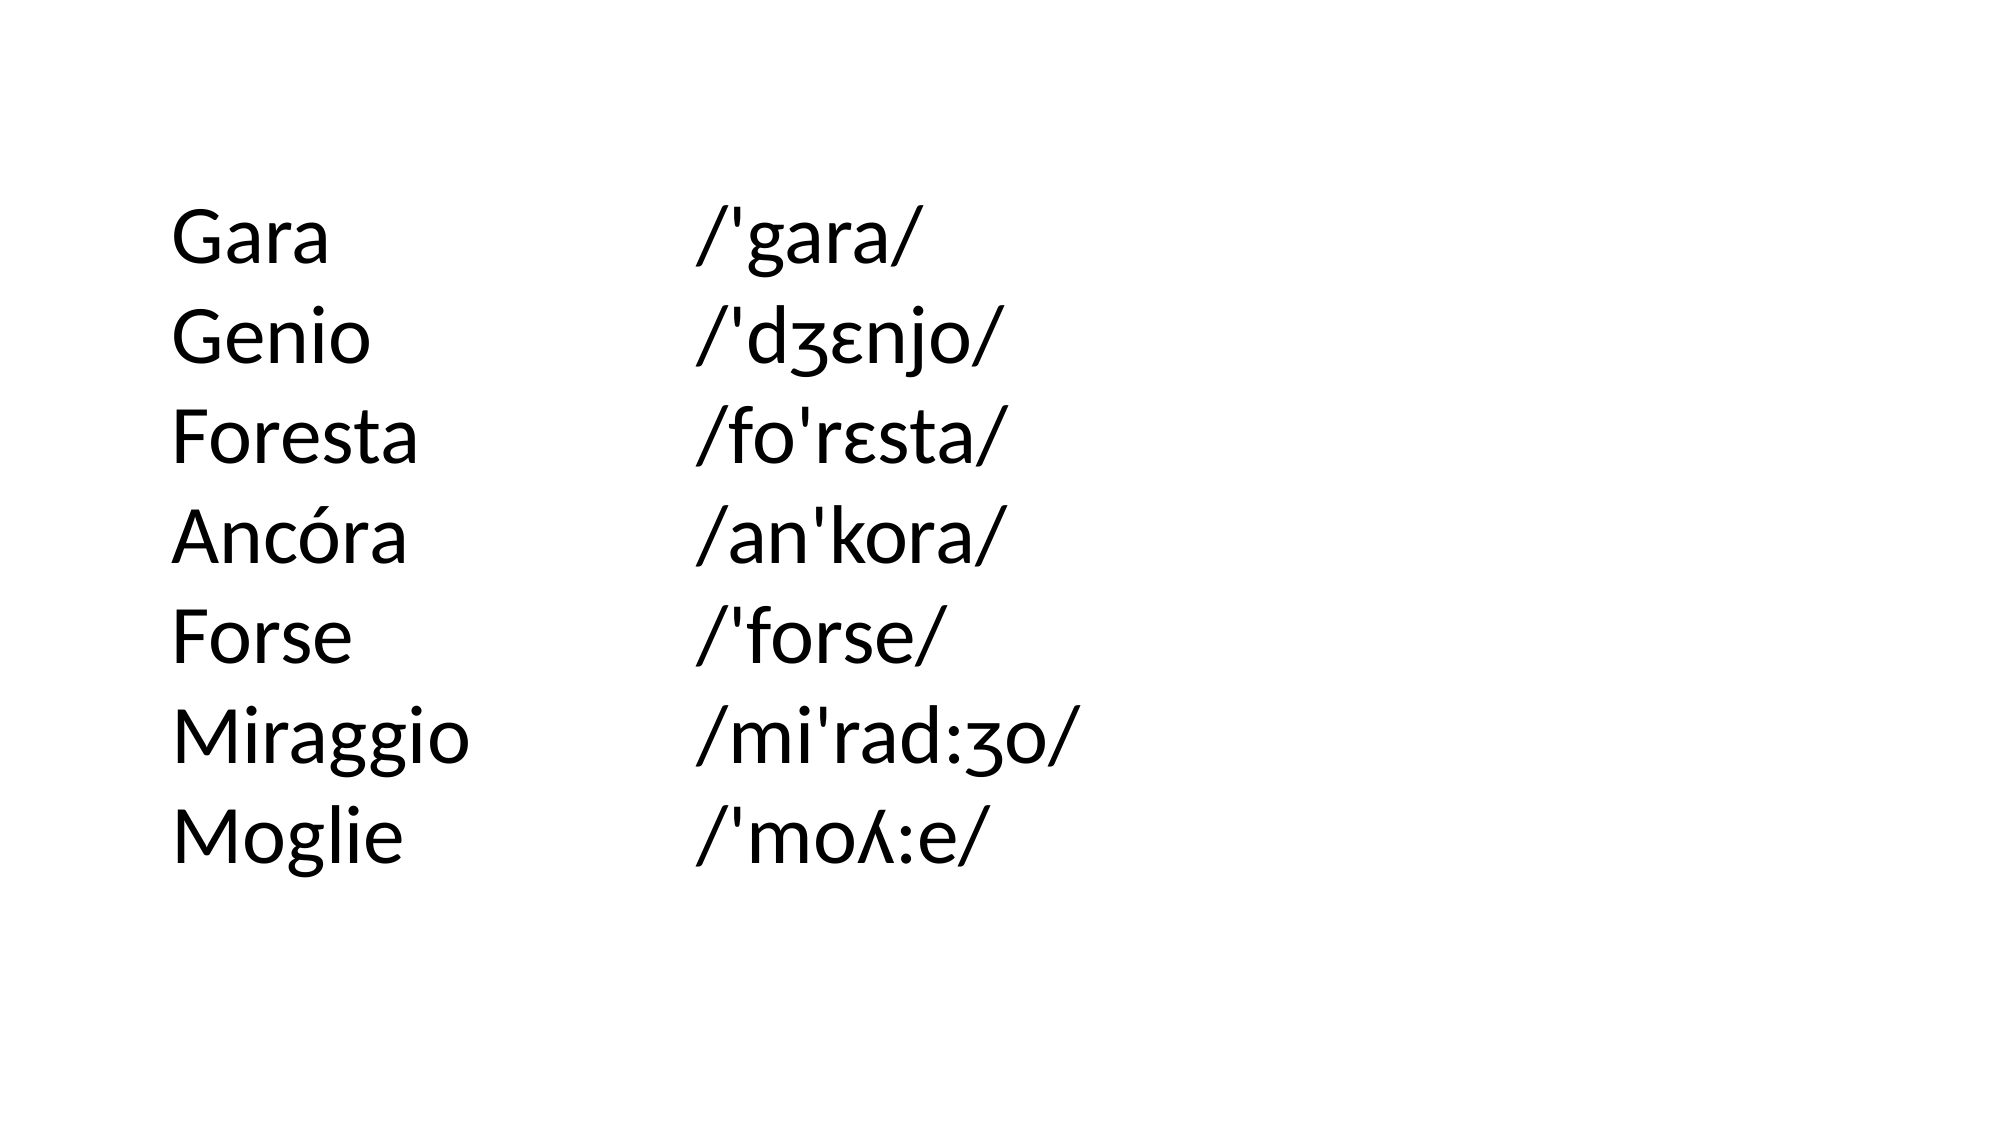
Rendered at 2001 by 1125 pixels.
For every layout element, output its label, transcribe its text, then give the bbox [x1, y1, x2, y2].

text_box /'gara/ /'dӡɛnjo/ /fo'rɛsta/ /an'kora/ /'forse/ /mi'rad:ӡo/ /'moʎ:e/ [681, 172, 1599, 1125]
text_box Gara Genio Foresta Ancóra Forse Miraggio Moglie [156, 172, 681, 1125]
